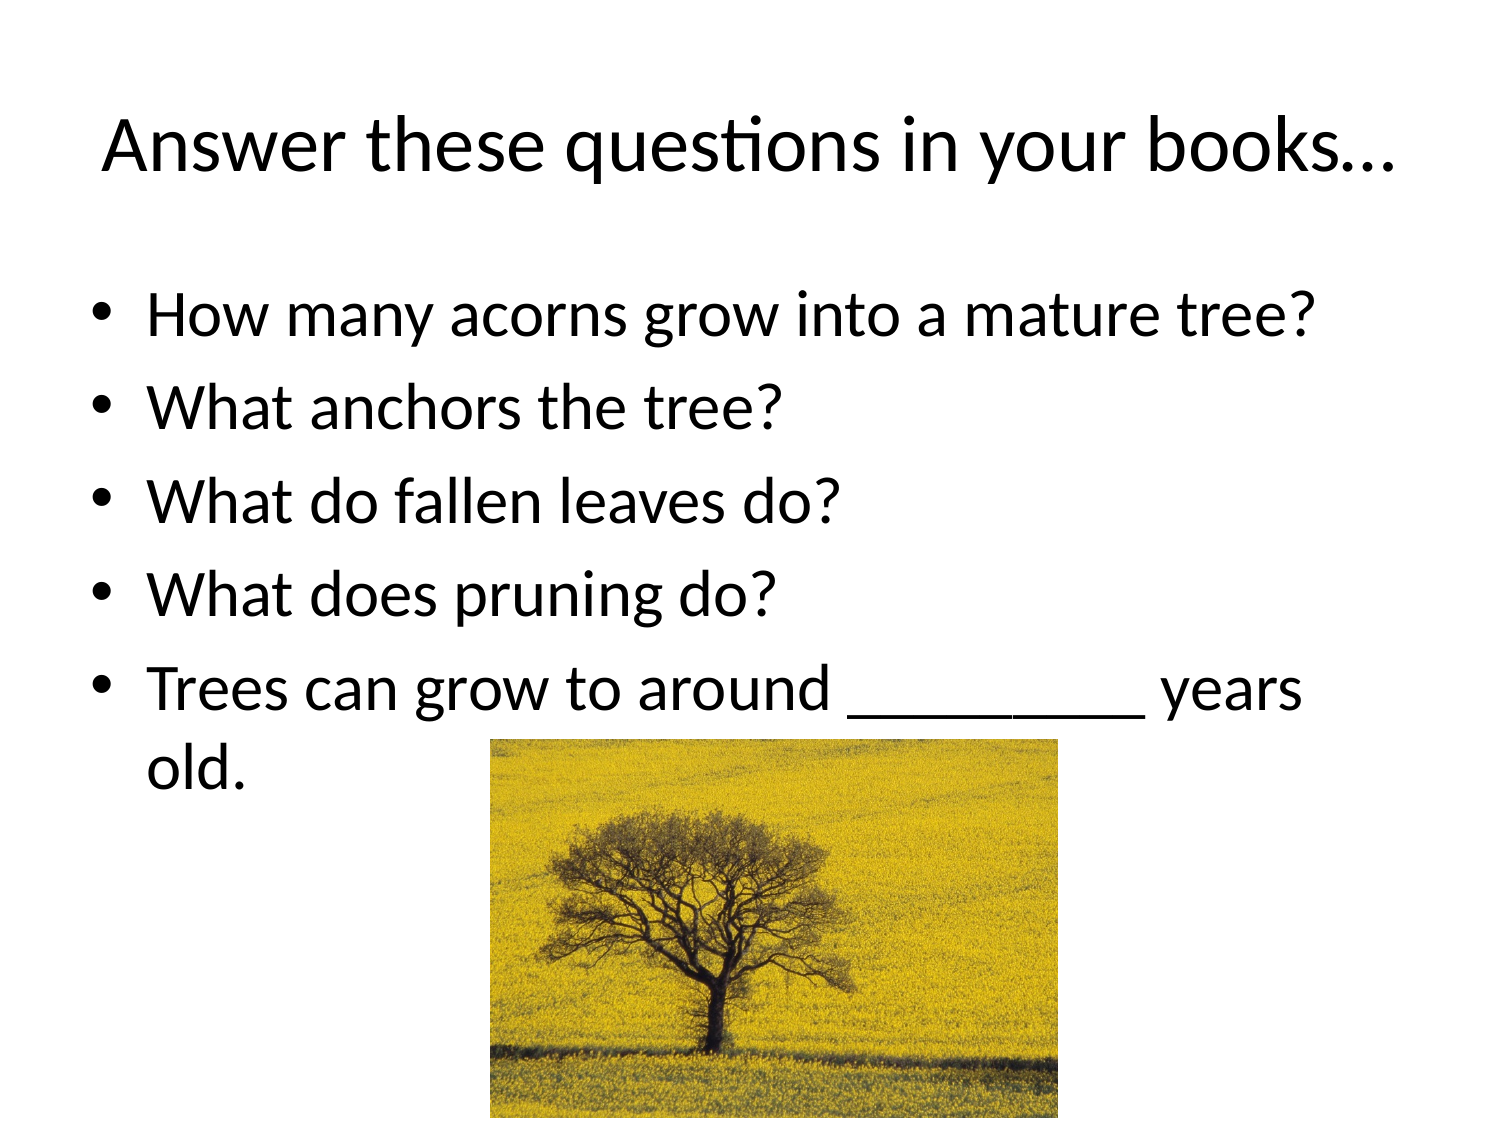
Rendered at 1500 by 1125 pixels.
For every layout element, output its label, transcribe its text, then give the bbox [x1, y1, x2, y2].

title Answer these questions in your books… [75, 45, 1425, 233]
picture [489, 739, 1058, 1118]
list How many acorns grow into a mature tree? What anchors the tree? What do fallen leaves do? What does pruning do? Trees can grow to around _________ years old. [75, 262, 1425, 764]
